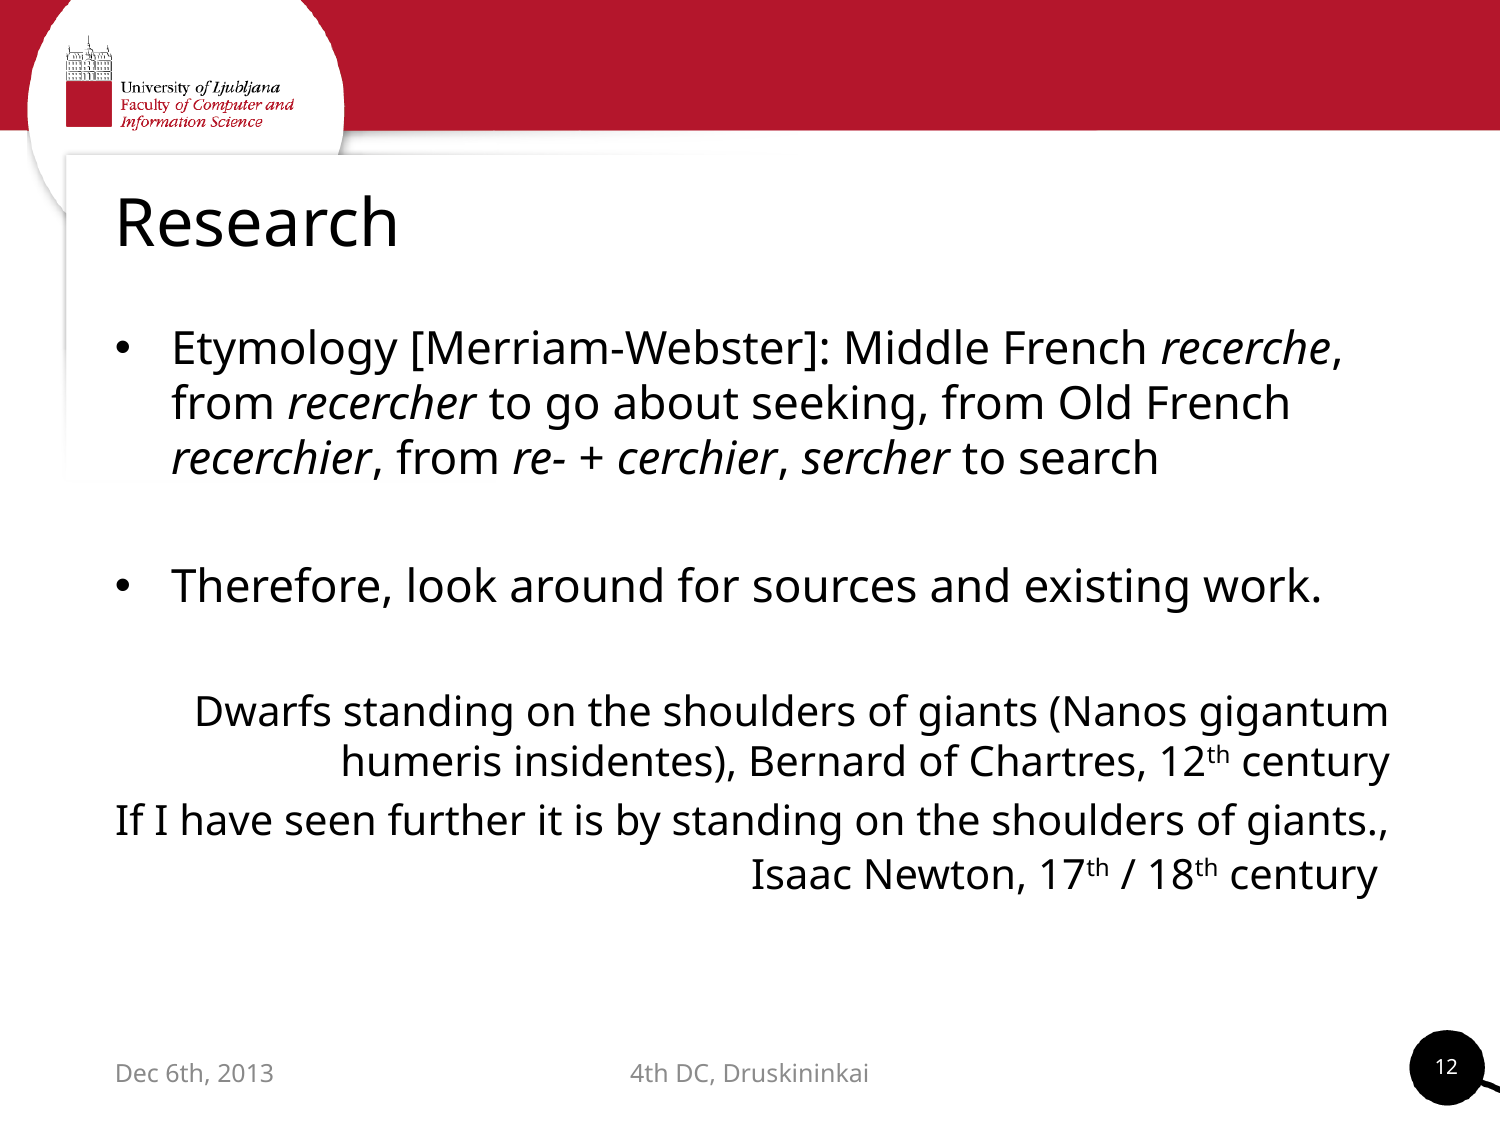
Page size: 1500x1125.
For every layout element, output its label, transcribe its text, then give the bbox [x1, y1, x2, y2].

title Research [99, 154, 1405, 286]
slide_number 12 [1404, 1034, 1488, 1101]
picture [0, 0, 1500, 1125]
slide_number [99, 1042, 450, 1103]
list Etymology [Merriam-Webster]: Middle French recerche, from recercher to go about seeking, from Old French recerchier, from re- + cerchier, sercher to search Therefore, look around for sources and existing work. Dwarfs standing on the shoulders of giants (Nanos gigantum humeris insidentes), Bernard of Chartres, 12th century If I have seen further it is by standing on the shoulders of giants., Isaac Newton, 17th / 18th century [99, 311, 1405, 1016]
footer 4th DC, Druskininkai [512, 1042, 988, 1103]
